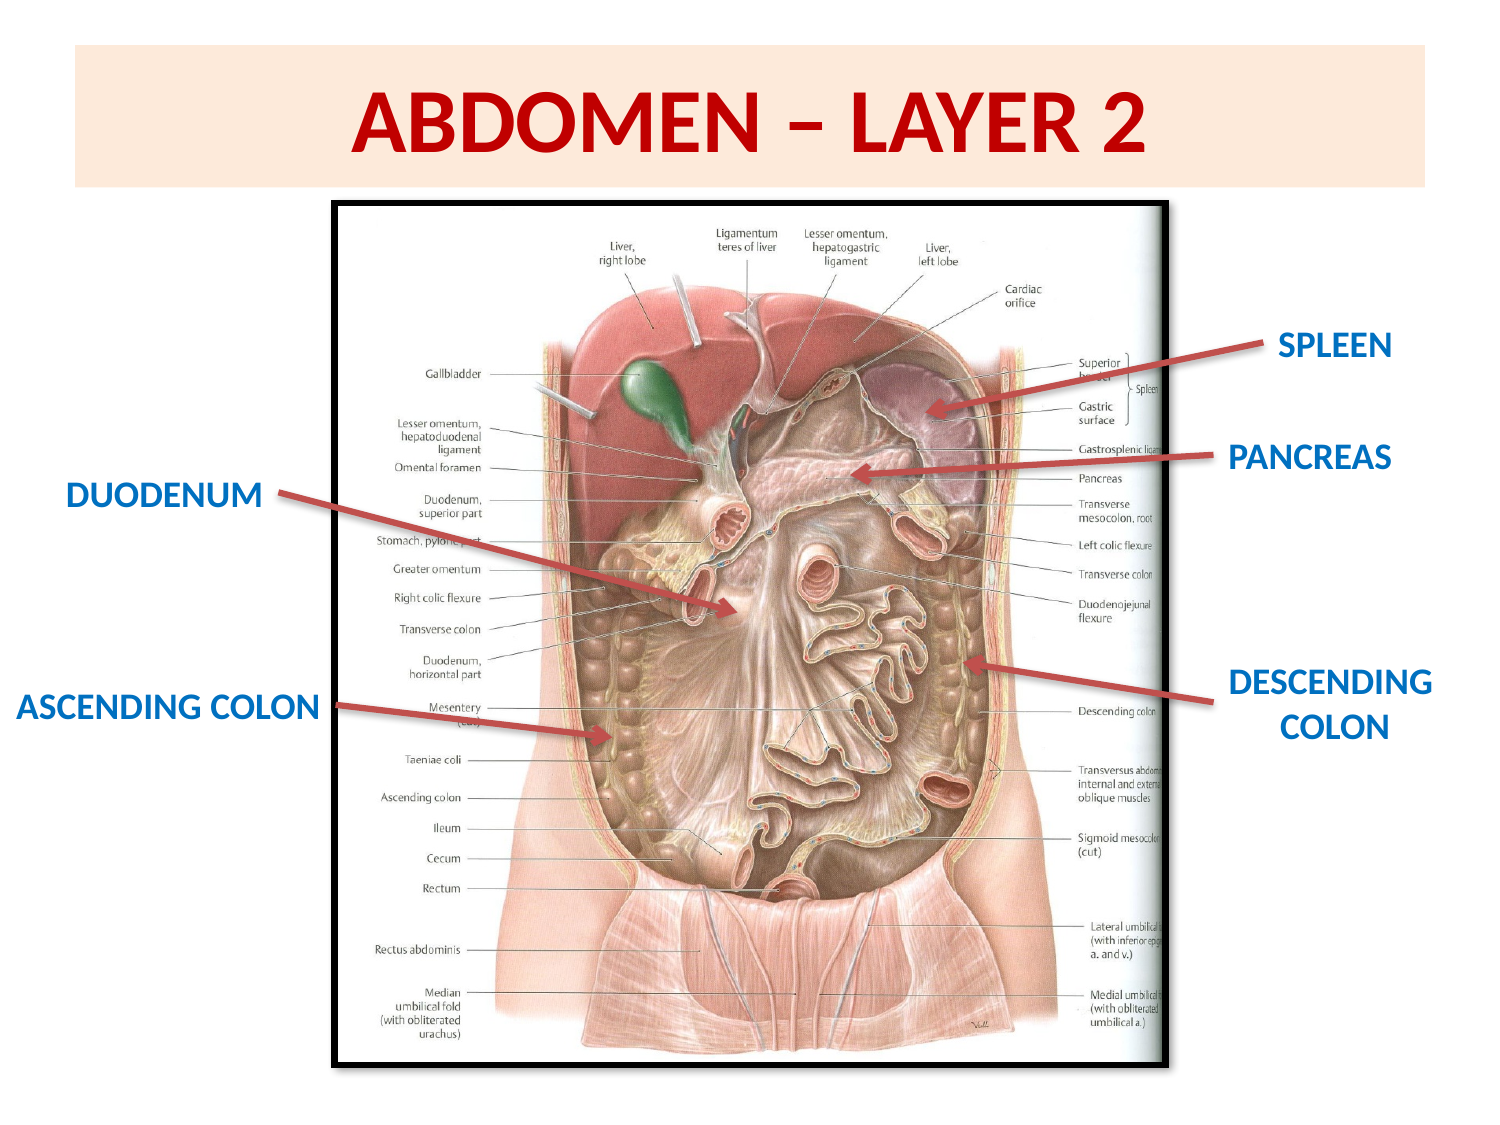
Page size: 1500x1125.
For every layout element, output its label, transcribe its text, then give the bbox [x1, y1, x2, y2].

text_box DUODENUM [51, 462, 279, 523]
text_box PANCREAS [1213, 424, 1408, 485]
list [337, 205, 1163, 1062]
text_box DESCENDING COLON [1213, 649, 1457, 755]
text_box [962, 662, 1213, 704]
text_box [849, 454, 1213, 476]
text_box SPLEEN [1263, 312, 1408, 373]
title ABDOMEN – LAYER 2 [75, 45, 1425, 188]
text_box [279, 492, 738, 613]
text_box ASCENDING COLON [1, 674, 332, 735]
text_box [336, 705, 613, 738]
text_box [924, 342, 1263, 413]
